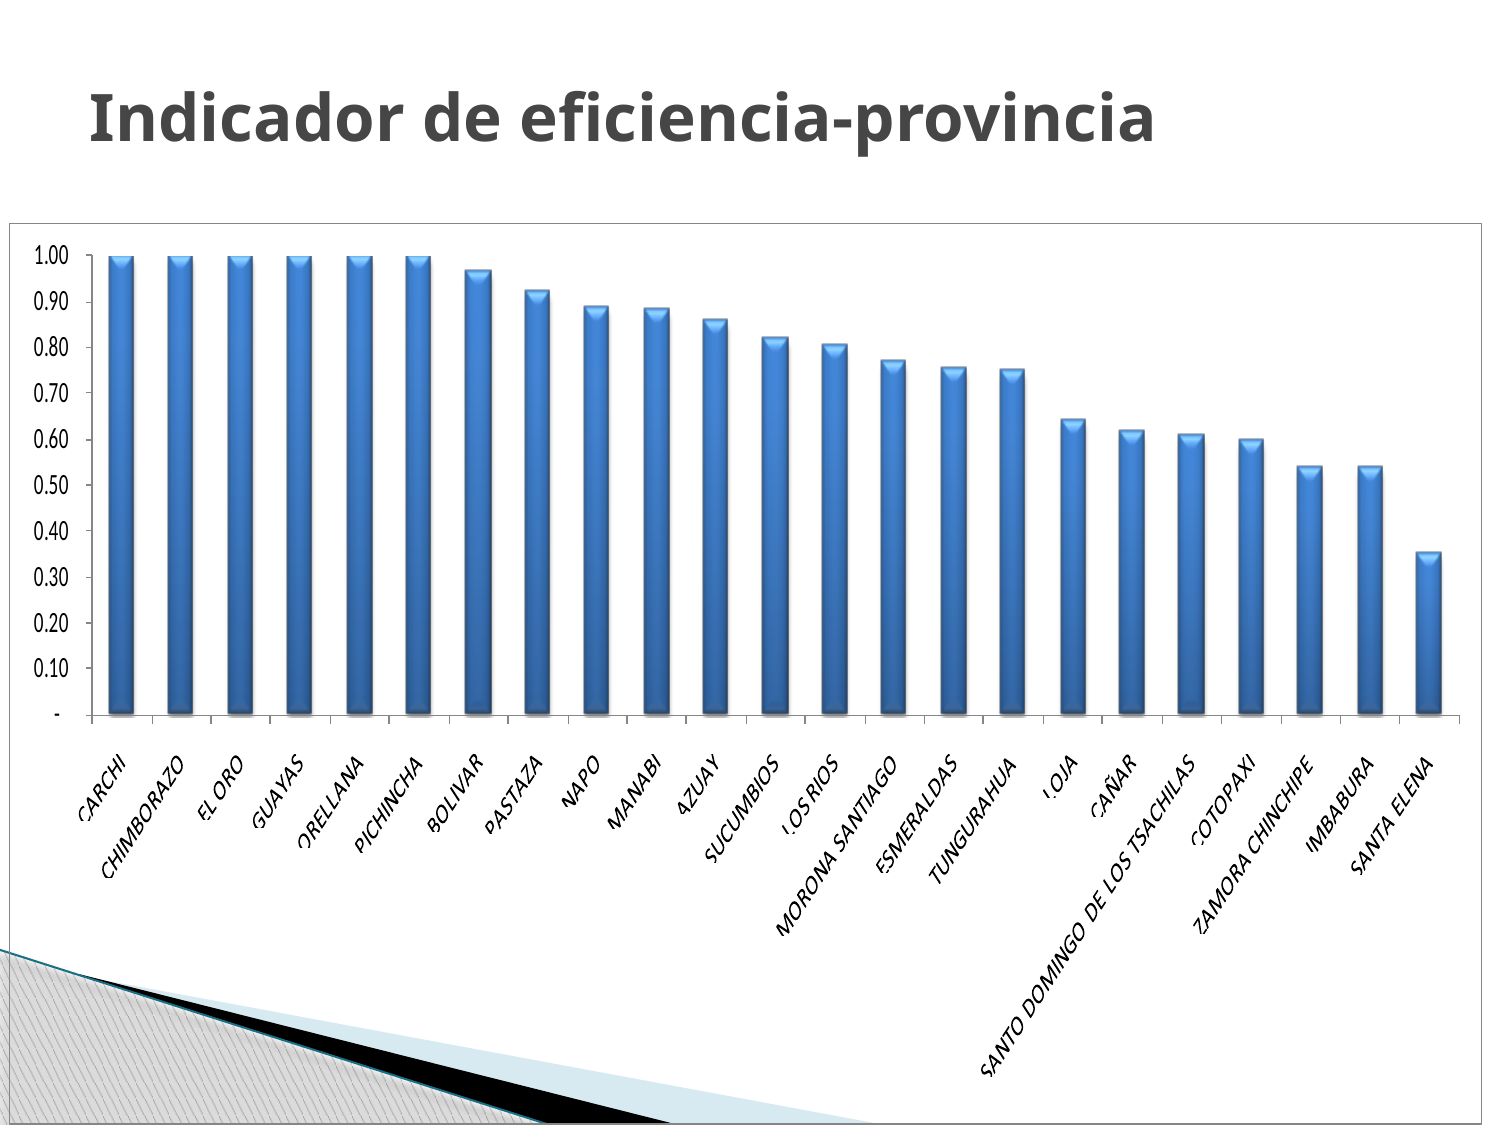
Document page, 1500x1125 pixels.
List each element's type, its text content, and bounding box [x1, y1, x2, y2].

picture [7, 219, 1483, 1125]
title Indicador de eficiencia-provincia [75, 45, 1425, 185]
